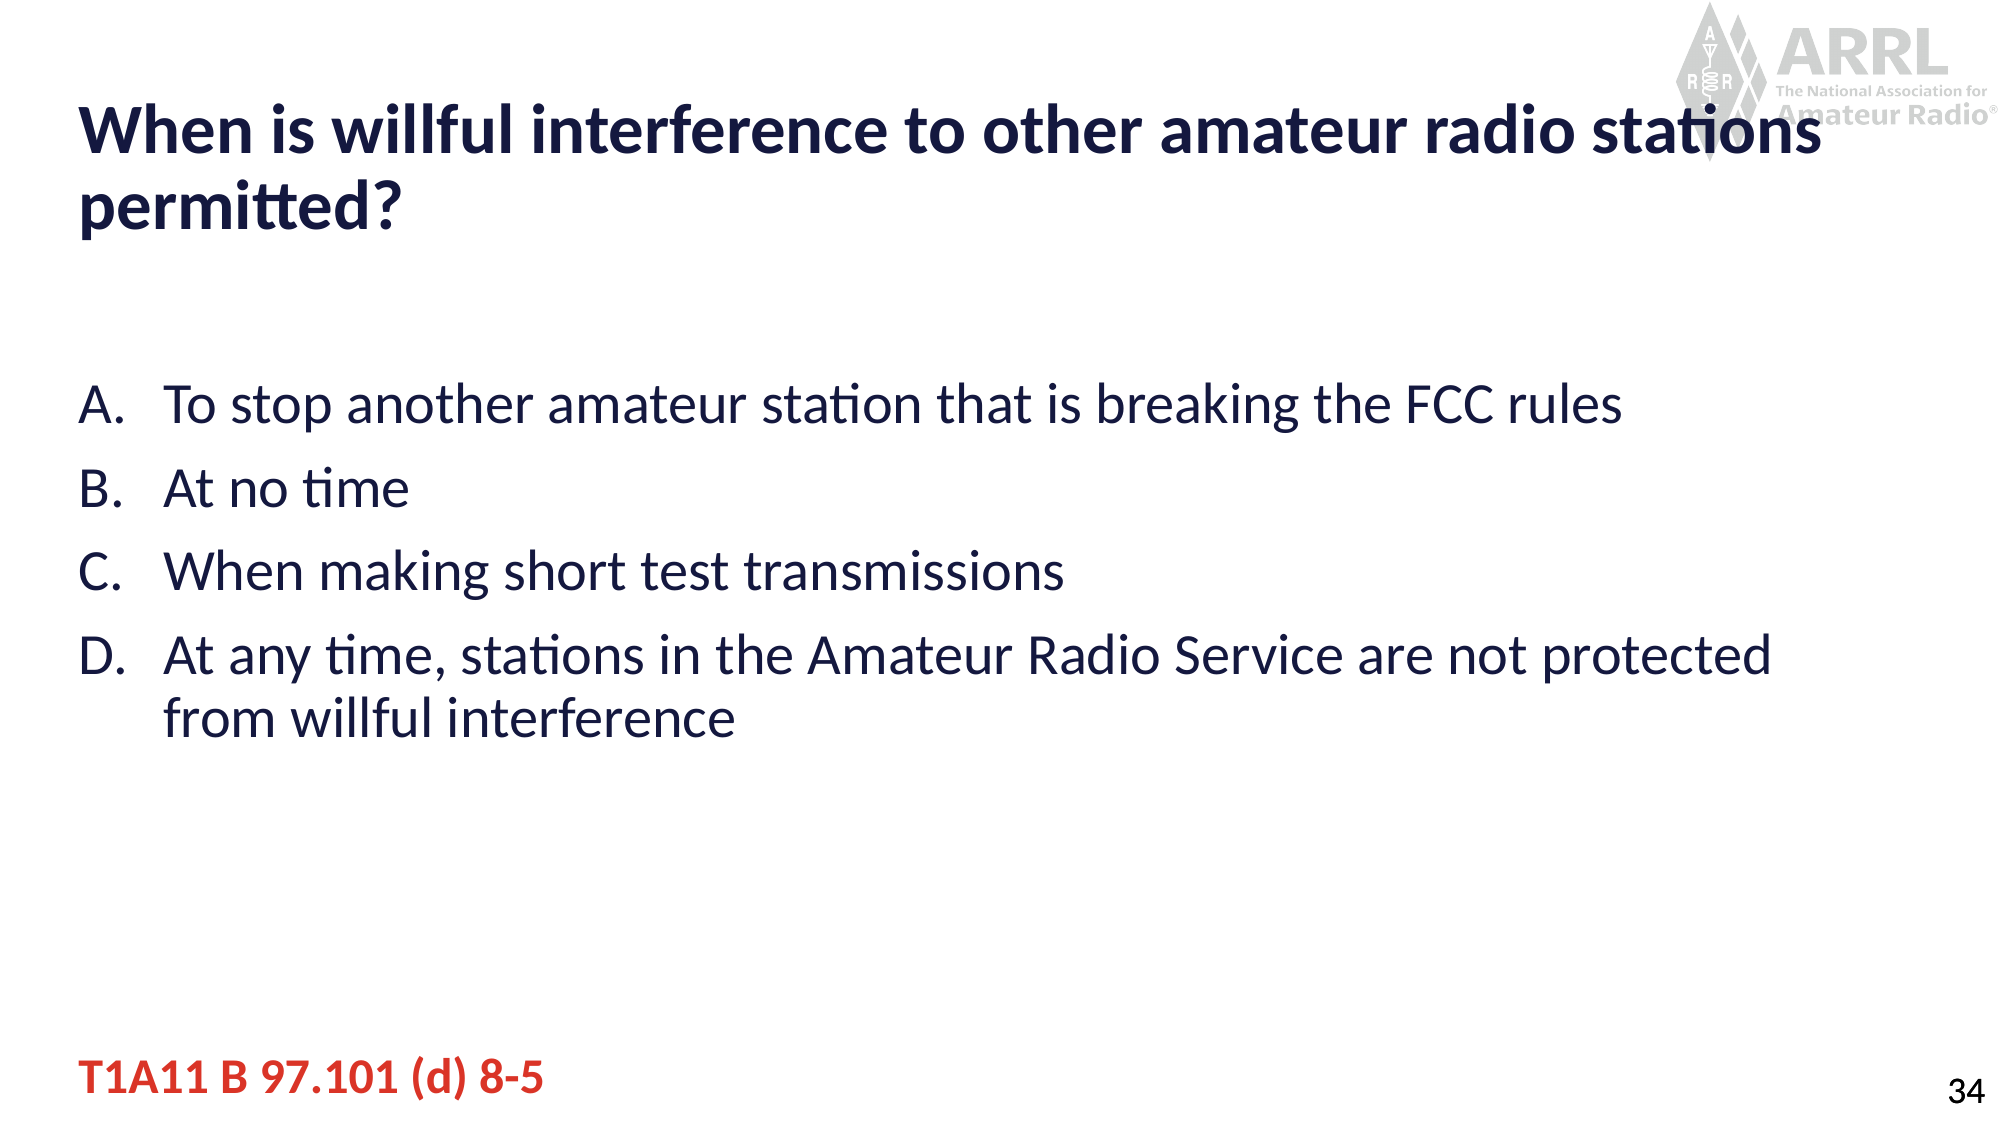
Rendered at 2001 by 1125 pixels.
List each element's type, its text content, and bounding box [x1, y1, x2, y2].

title When is willful interference to other amateur radio stations permitted? [63, 59, 1863, 278]
picture [1674, 0, 2000, 164]
list To stop another amateur station that is breaking the FCC rules At no time When making short test transmissions At any time, stations in the Amateur Radio Service are not protected from willful interference [63, 365, 1863, 989]
text_box T1A11 B 97.101 (d) 8-5 [63, 1036, 921, 1112]
